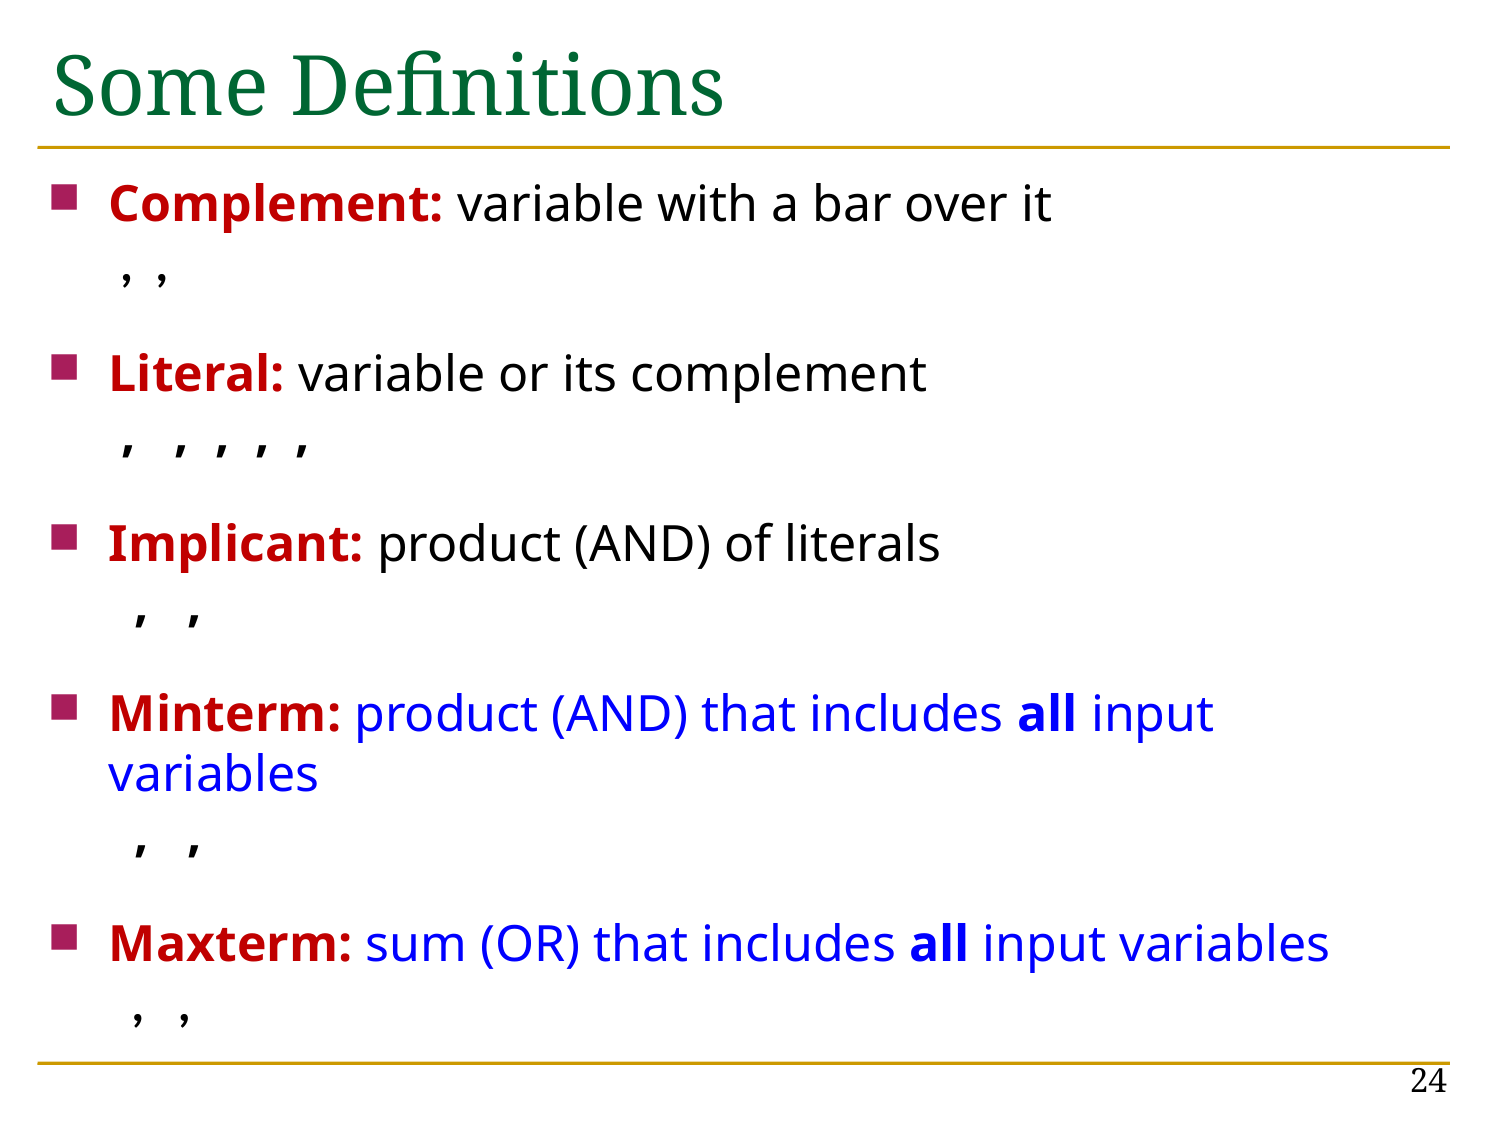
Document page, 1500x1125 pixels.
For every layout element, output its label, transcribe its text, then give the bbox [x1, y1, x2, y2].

title Some Definitions [37, 24, 1450, 200]
slide_number 24 [1111, 1036, 1462, 1112]
